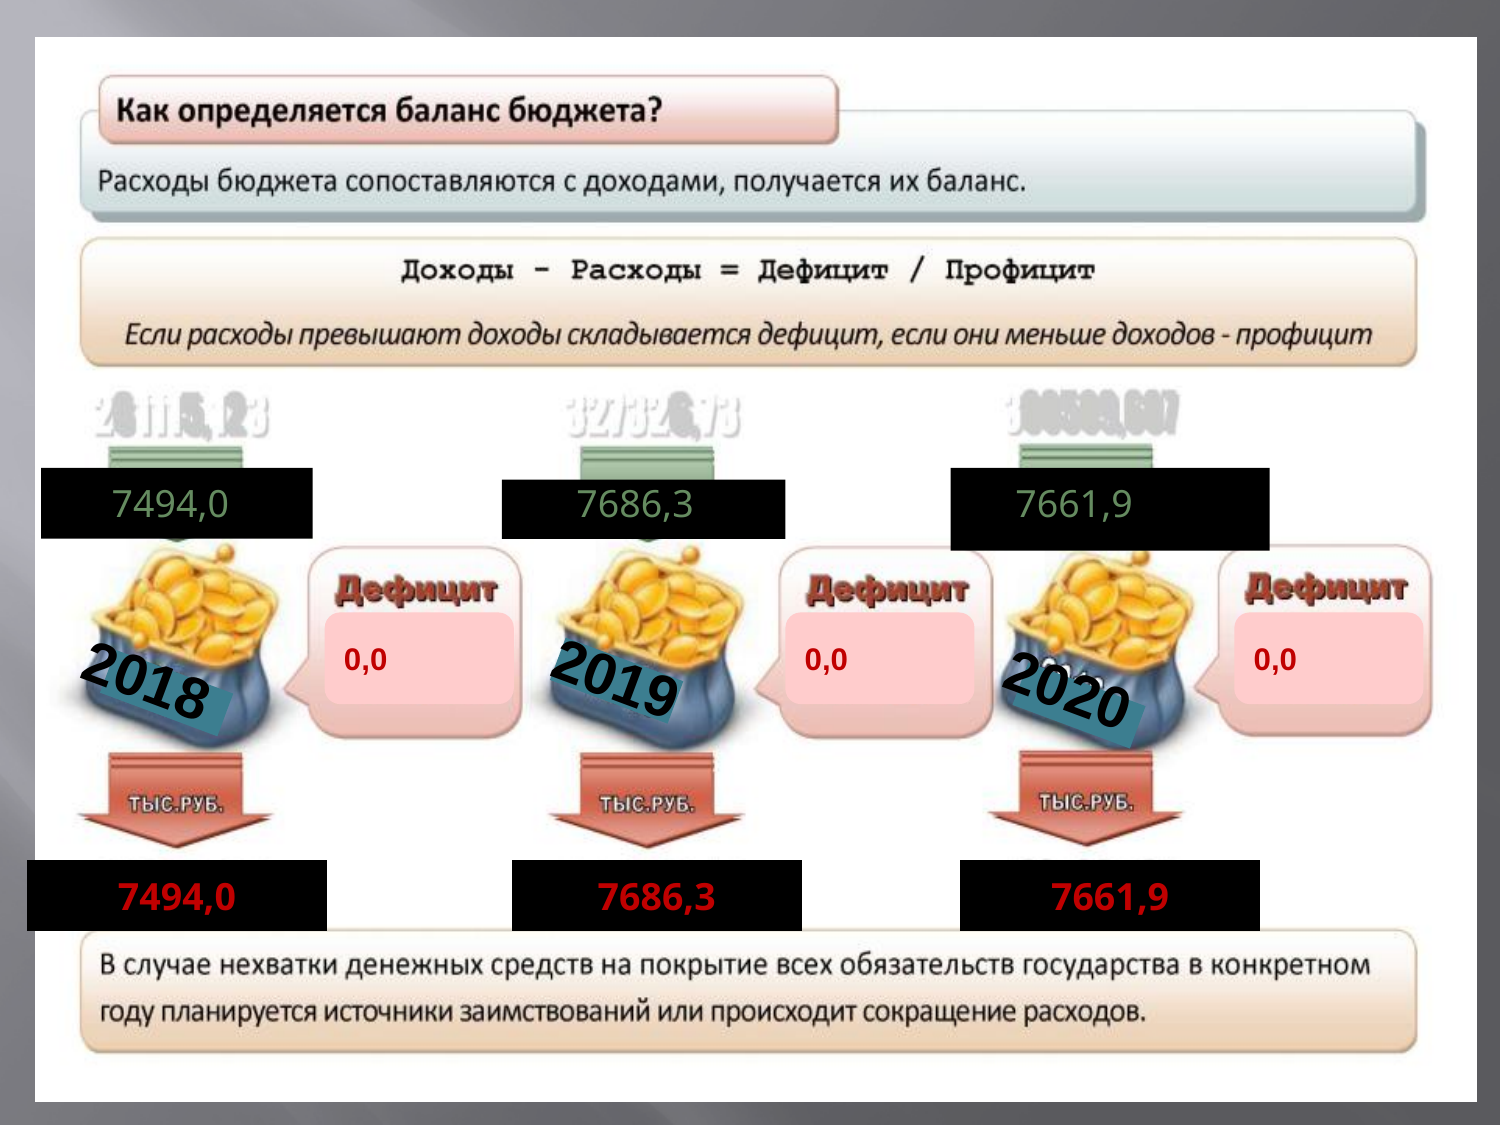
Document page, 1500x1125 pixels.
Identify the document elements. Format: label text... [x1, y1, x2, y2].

picture [34, 37, 1477, 1102]
text_box 7494,0 [29, 862, 34, 929]
